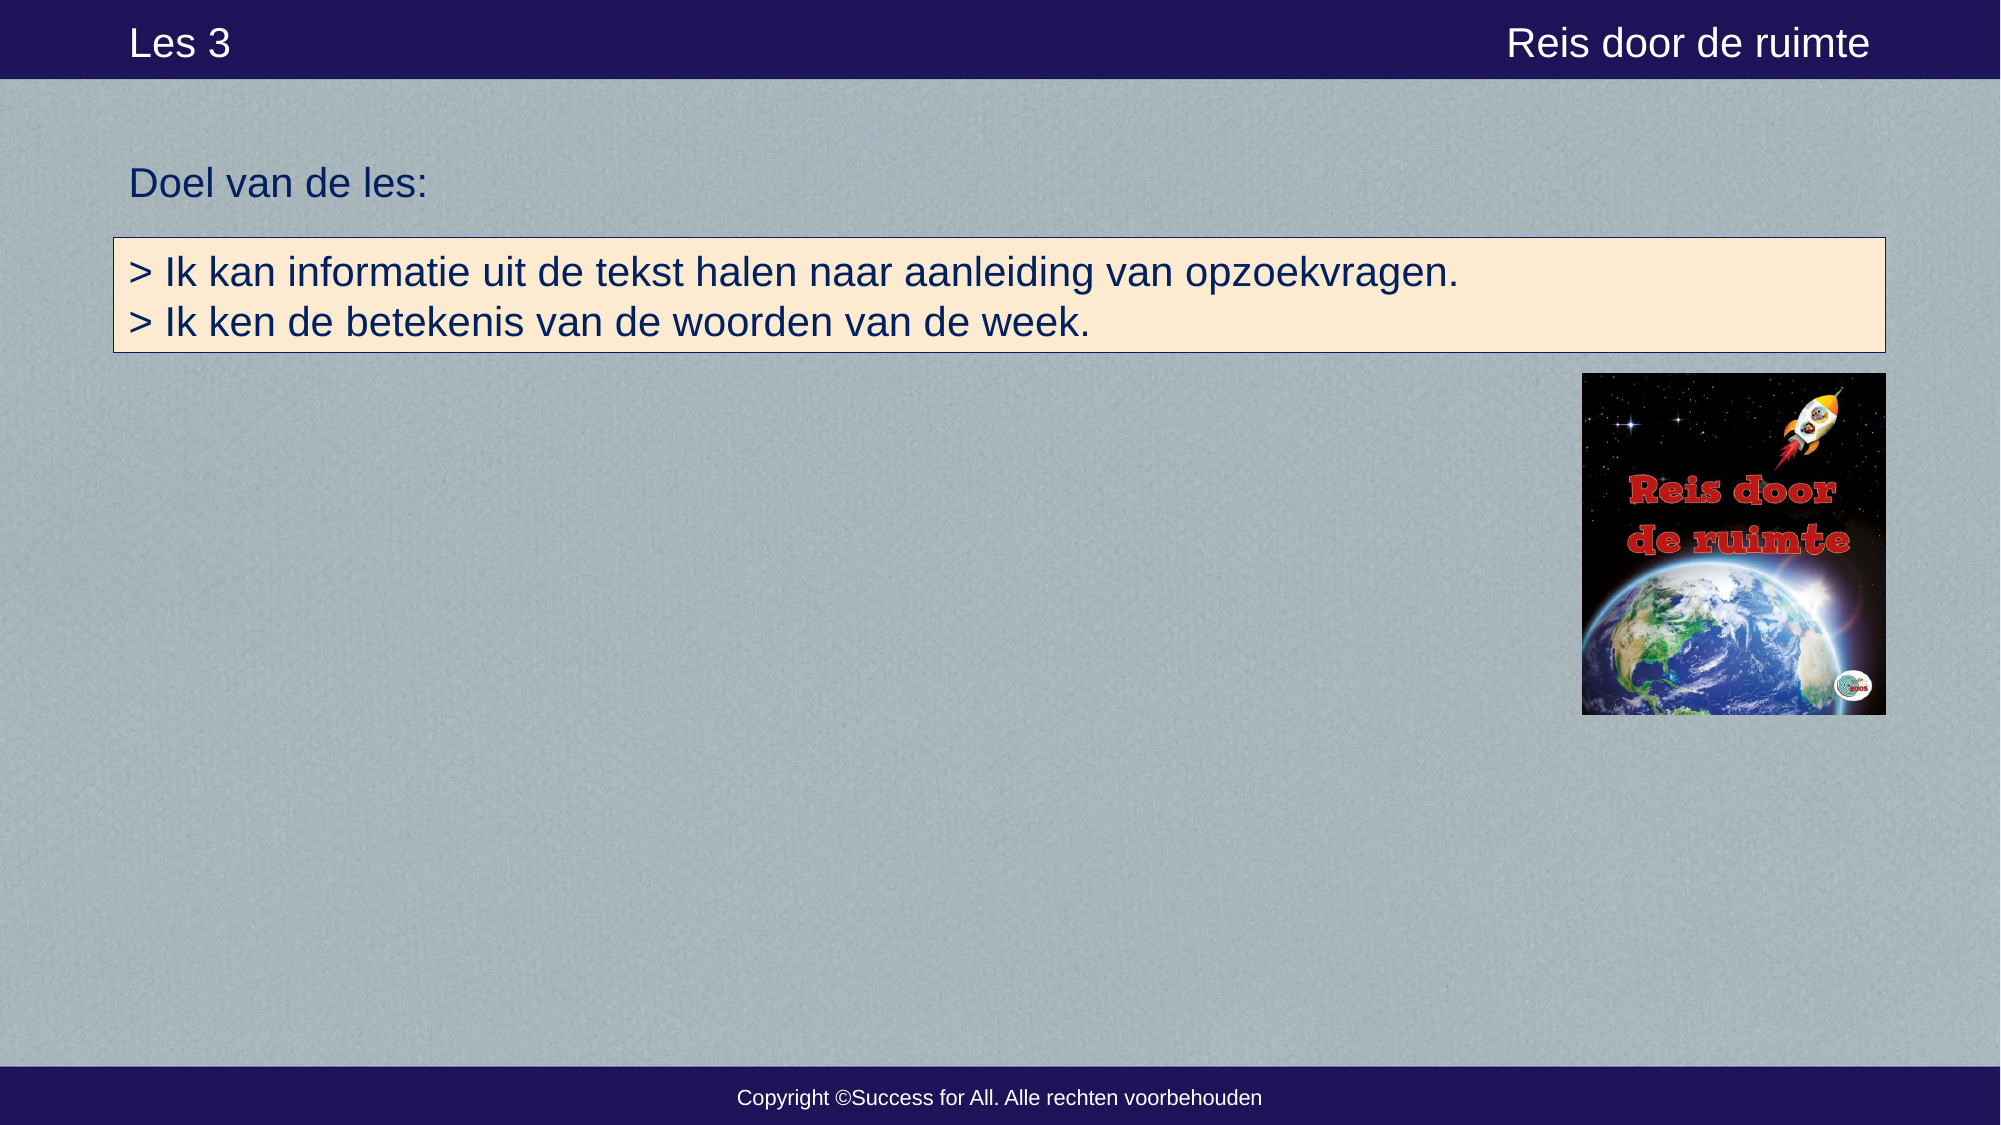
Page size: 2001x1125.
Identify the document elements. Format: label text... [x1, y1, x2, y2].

text_box Reis door de ruimte [999, 8, 1886, 73]
text_box Copyright ©Success for All. Alle rechten voorbehouden [0, 1076, 2000, 1125]
picture [0, 0, 2001, 1125]
text_box Les 3 [114, 8, 354, 73]
text_box > Ik kan informatie uit de tekst halen naar aanleiding van opzoekvragen. > Ik ken de betekenis van de woorden van de week. [113, 237, 1886, 353]
text_box Doel van de les: [113, 148, 1635, 214]
